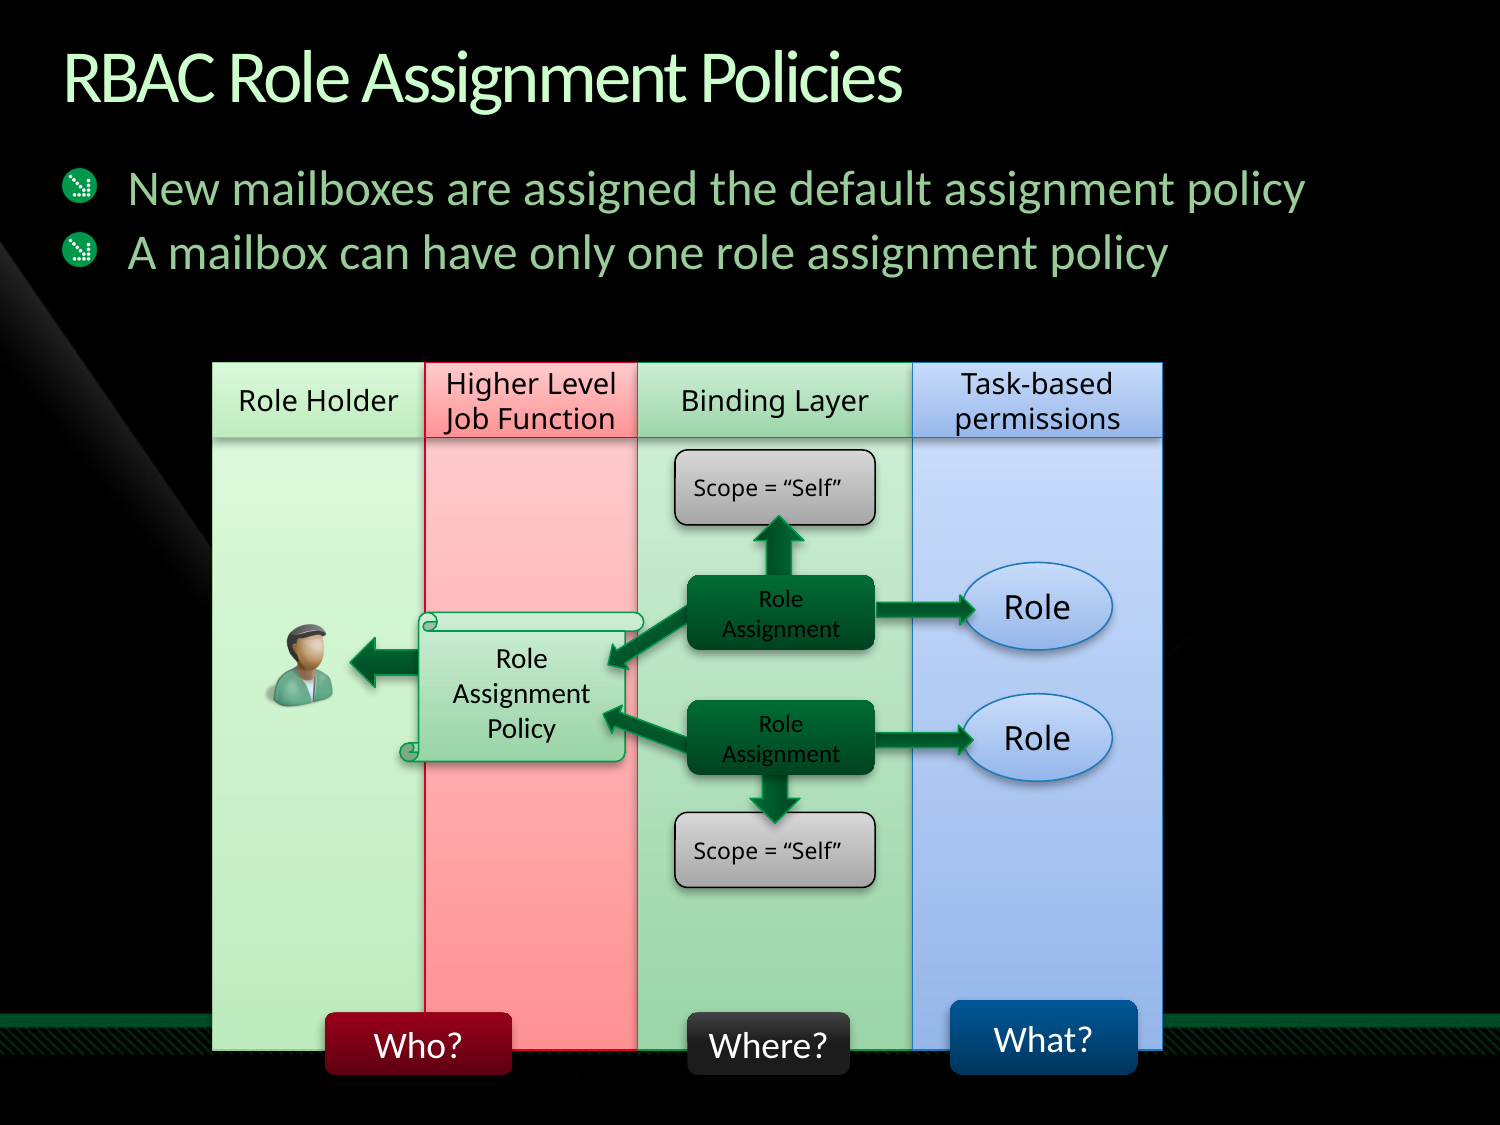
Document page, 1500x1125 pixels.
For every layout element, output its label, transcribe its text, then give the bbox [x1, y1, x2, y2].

text_box Role [963, 561, 1114, 651]
text_box [424, 763, 631, 1051]
text_box Binding Layer [637, 362, 912, 438]
text_box Role Holder [212, 362, 424, 438]
text_box What? [949, 999, 1138, 1075]
text_box [349, 636, 411, 689]
text_box [753, 515, 805, 573]
text_box [212, 448, 418, 1051]
text_box Scope = “Self” [674, 811, 876, 889]
text_box Role Assignment [687, 574, 876, 650]
text_box Where? [687, 1012, 850, 1075]
text_box Role Assignment [687, 699, 876, 775]
text_box [749, 788, 801, 824]
text_box [602, 704, 679, 752]
list New mailboxes are assigned the default assignment policy A mailbox can have only one role assignment policy [62, 162, 1438, 284]
text_box Role [963, 692, 1114, 783]
text_box [637, 449, 760, 626]
text_box [637, 747, 906, 1051]
picture [0, 0, 1500, 1125]
text_box Who? [324, 1012, 513, 1075]
text_box Scope = “Self” [674, 449, 876, 526]
text_box [912, 447, 1163, 1051]
text_box Task-based permissions [912, 362, 1163, 438]
text_box [799, 449, 906, 601]
text_box [424, 449, 631, 612]
text_box Higher Level Job Function [424, 362, 637, 438]
text_box [882, 594, 976, 626]
text_box Role Assignment Policy [399, 611, 645, 763]
title RBAC Role Assignment Policies [62, 37, 1438, 147]
text_box [882, 724, 974, 756]
text_box [607, 609, 679, 671]
text_box [637, 630, 906, 732]
